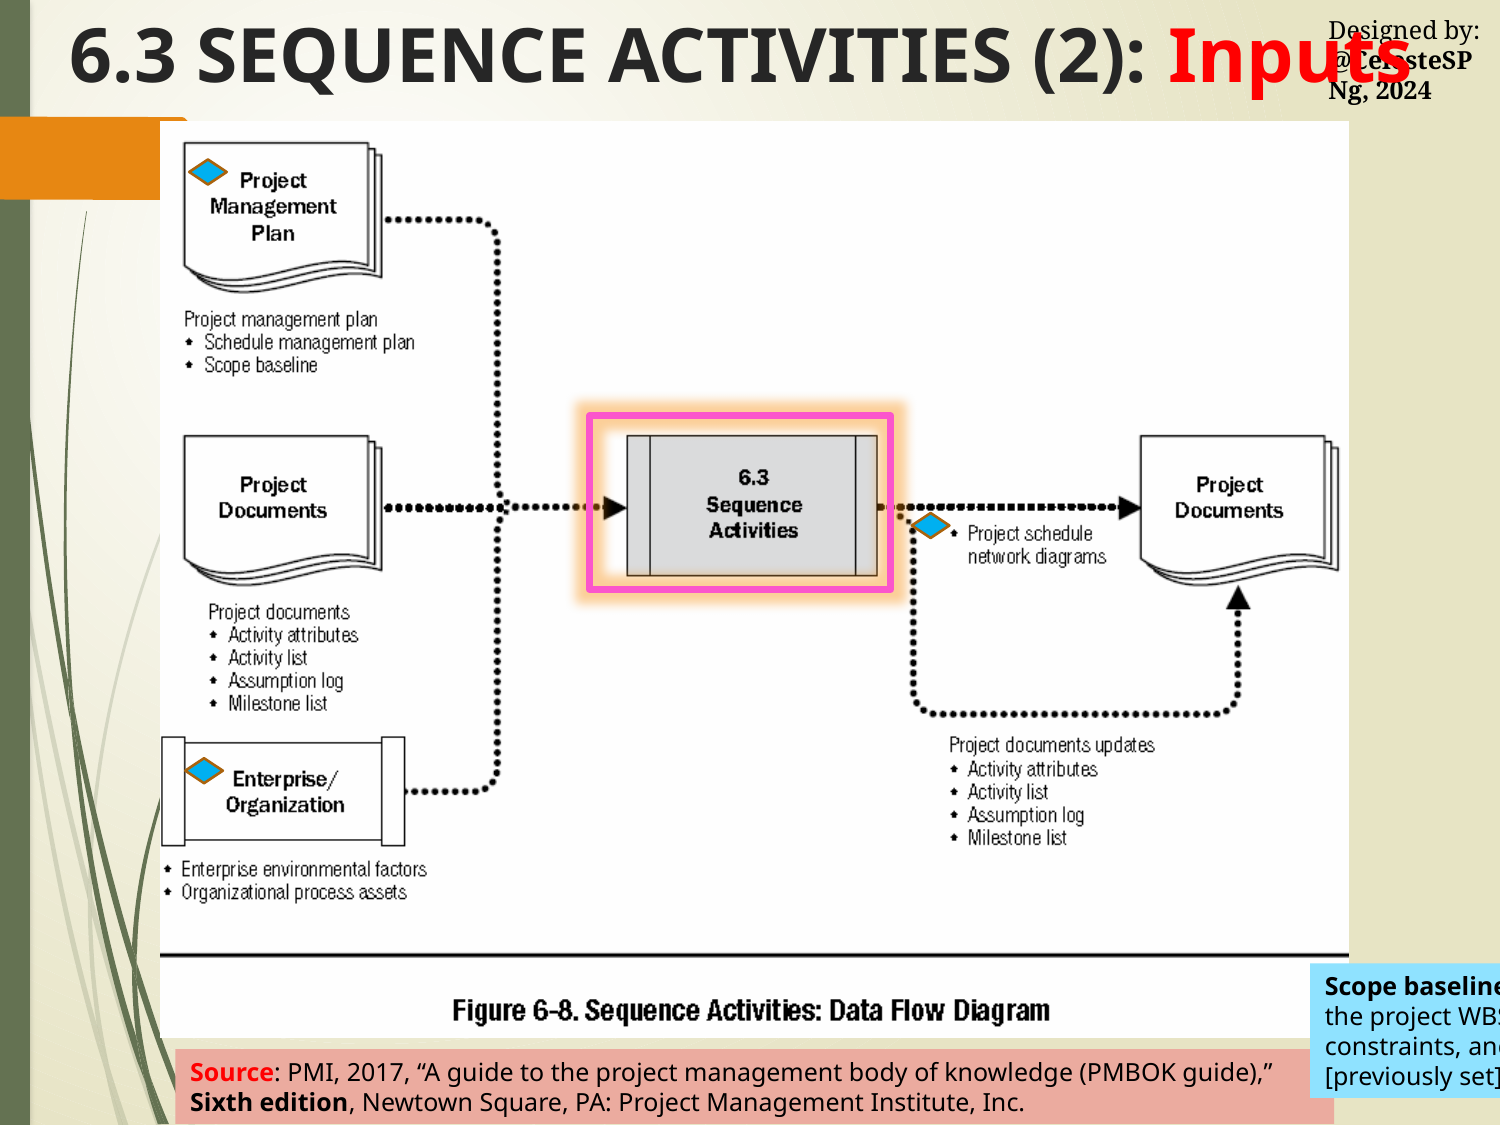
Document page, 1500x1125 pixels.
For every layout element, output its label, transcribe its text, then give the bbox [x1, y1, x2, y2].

title 6.3 SEQUENCE ACTIVITIES (2): Inputs [54, 0, 1500, 110]
text_box Scope baseline. --- includes: the project WBS, deliverables, constraints, and assumptions [previously set] [1310, 963, 1500, 1098]
text_box Source: PMI, 2017, “A guide to the project management body of knowledge (PMBOK guide),” Sixth edition, Newtown Square, PA: Project Management Institute, Inc. [175, 1049, 1335, 1124]
picture [160, 121, 1350, 1038]
